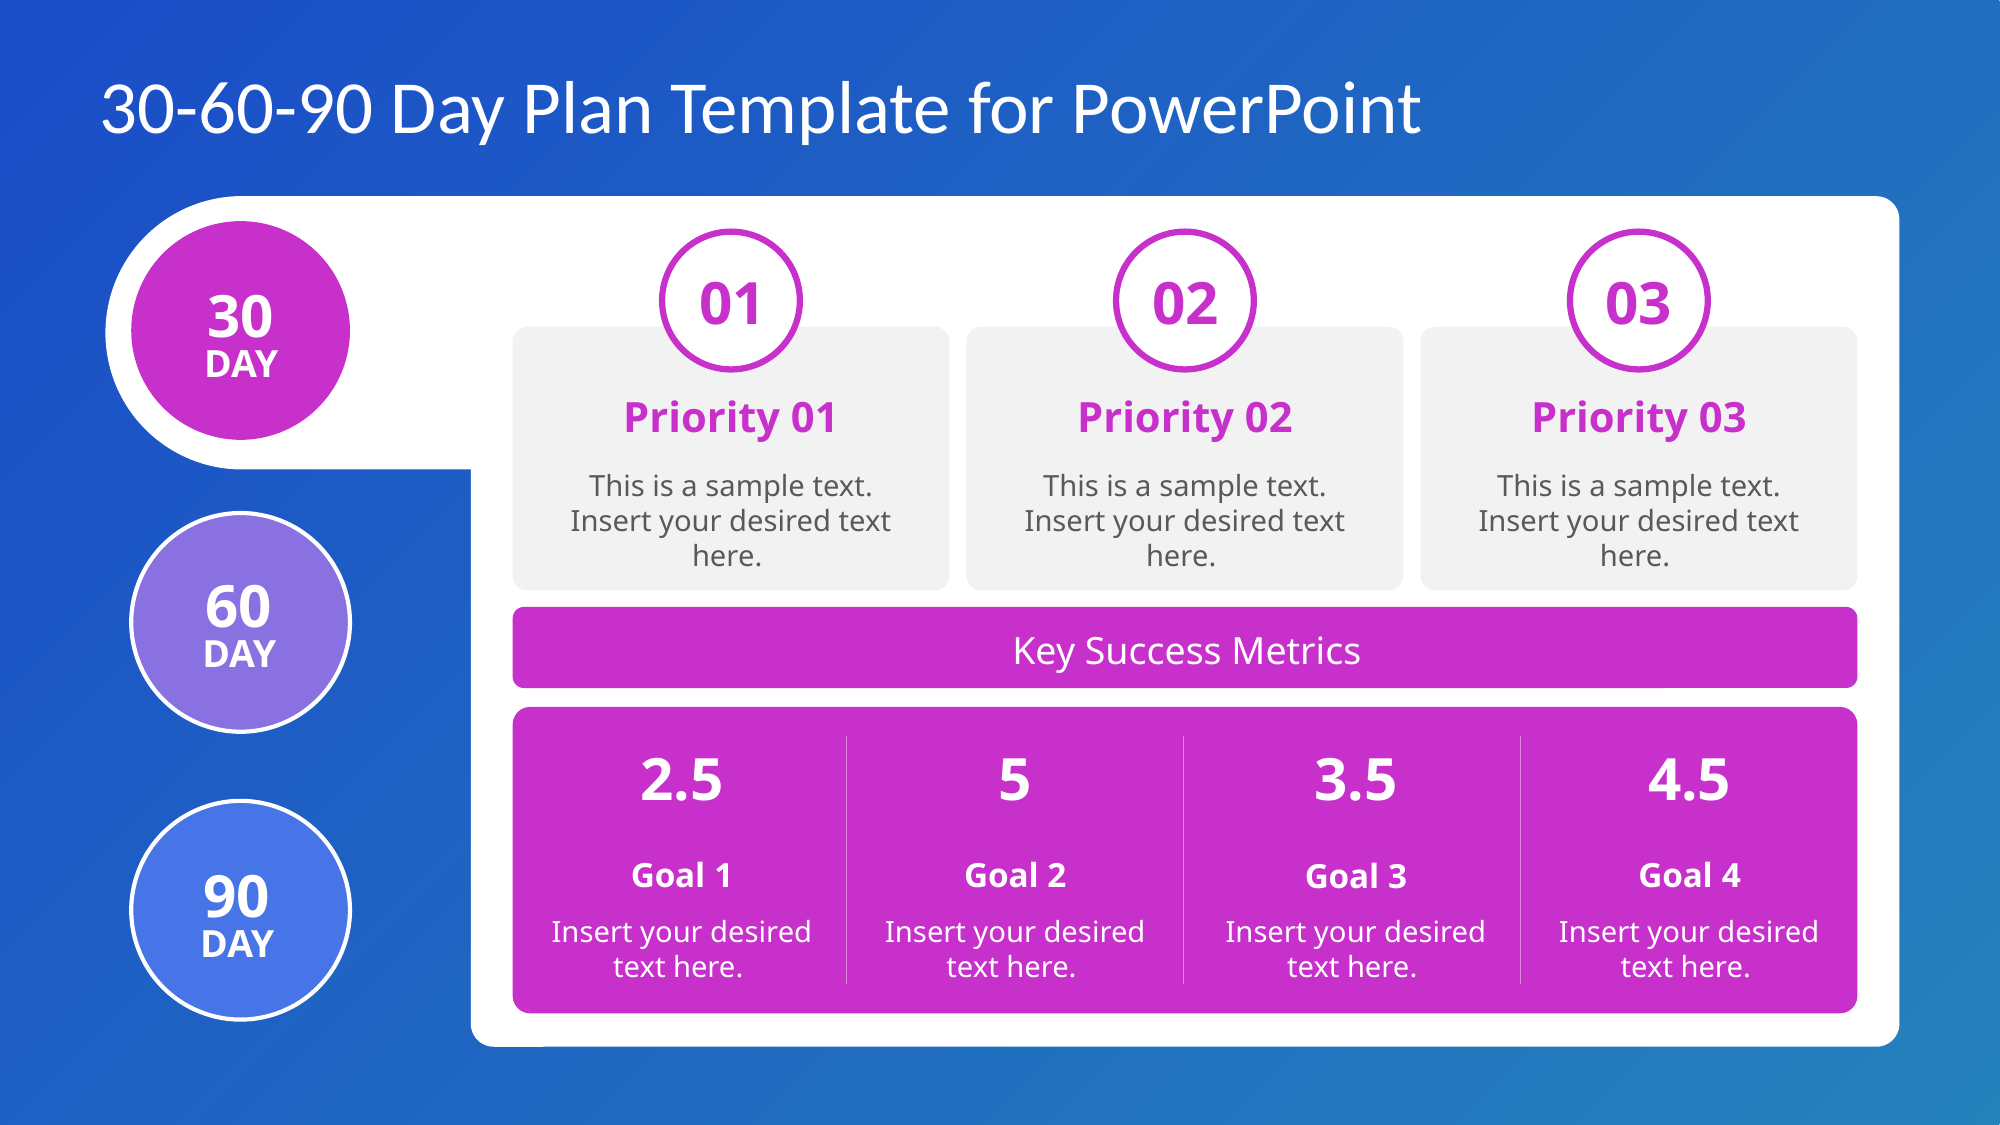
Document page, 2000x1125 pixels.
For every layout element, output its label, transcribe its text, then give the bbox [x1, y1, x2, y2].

text_box 02 [1145, 266, 1225, 337]
text_box This is a sample text. Insert your desired text here. [554, 467, 908, 573]
text_box 3.5 [1219, 734, 1493, 820]
text_box [1113, 229, 1256, 372]
text_box [103, 193, 638, 472]
text_box Insert your desired text here. [1552, 913, 1827, 984]
text_box [129, 798, 353, 1022]
text_box Priority 01 [554, 390, 908, 441]
text_box [129, 219, 353, 442]
text_box This is a sample text. Insert your desired text here. [1008, 467, 1362, 573]
text_box Priority 03 [1462, 390, 1816, 441]
text_box Priority 02 [1008, 390, 1362, 441]
text_box Goal 3 [1219, 854, 1493, 895]
text_box This is a sample text. Insert your desired text here. [1462, 467, 1816, 573]
text_box [964, 324, 1406, 593]
text_box Insert your desired text here. [878, 913, 1153, 984]
text_box [510, 324, 952, 593]
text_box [164, 871, 309, 974]
text_box [1567, 229, 1710, 372]
text_box [510, 604, 1860, 691]
text_box Goal 4 [1552, 854, 1827, 895]
text_box Key Success Metrics [544, 626, 1830, 672]
text_box Insert your desired text here. [545, 913, 819, 984]
text_box Insert your desired text here. [1219, 913, 1493, 984]
text_box [659, 229, 802, 372]
text_box [510, 704, 1860, 1016]
text_box 2.5 [545, 734, 819, 820]
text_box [166, 581, 311, 684]
text_box [129, 510, 353, 734]
text_box 5 [878, 734, 1153, 820]
text_box 01 [693, 266, 772, 337]
text_box 03 [1599, 266, 1679, 337]
text_box [468, 194, 1902, 1049]
text_box Goal 2 [878, 854, 1153, 895]
text_box 4.5 [1552, 734, 1827, 820]
text_box Goal 1 [545, 854, 819, 895]
title 30-60-90 Day Plan Template for PowerPoint [99, 45, 1900, 162]
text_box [168, 291, 313, 394]
text_box [1418, 324, 1860, 593]
